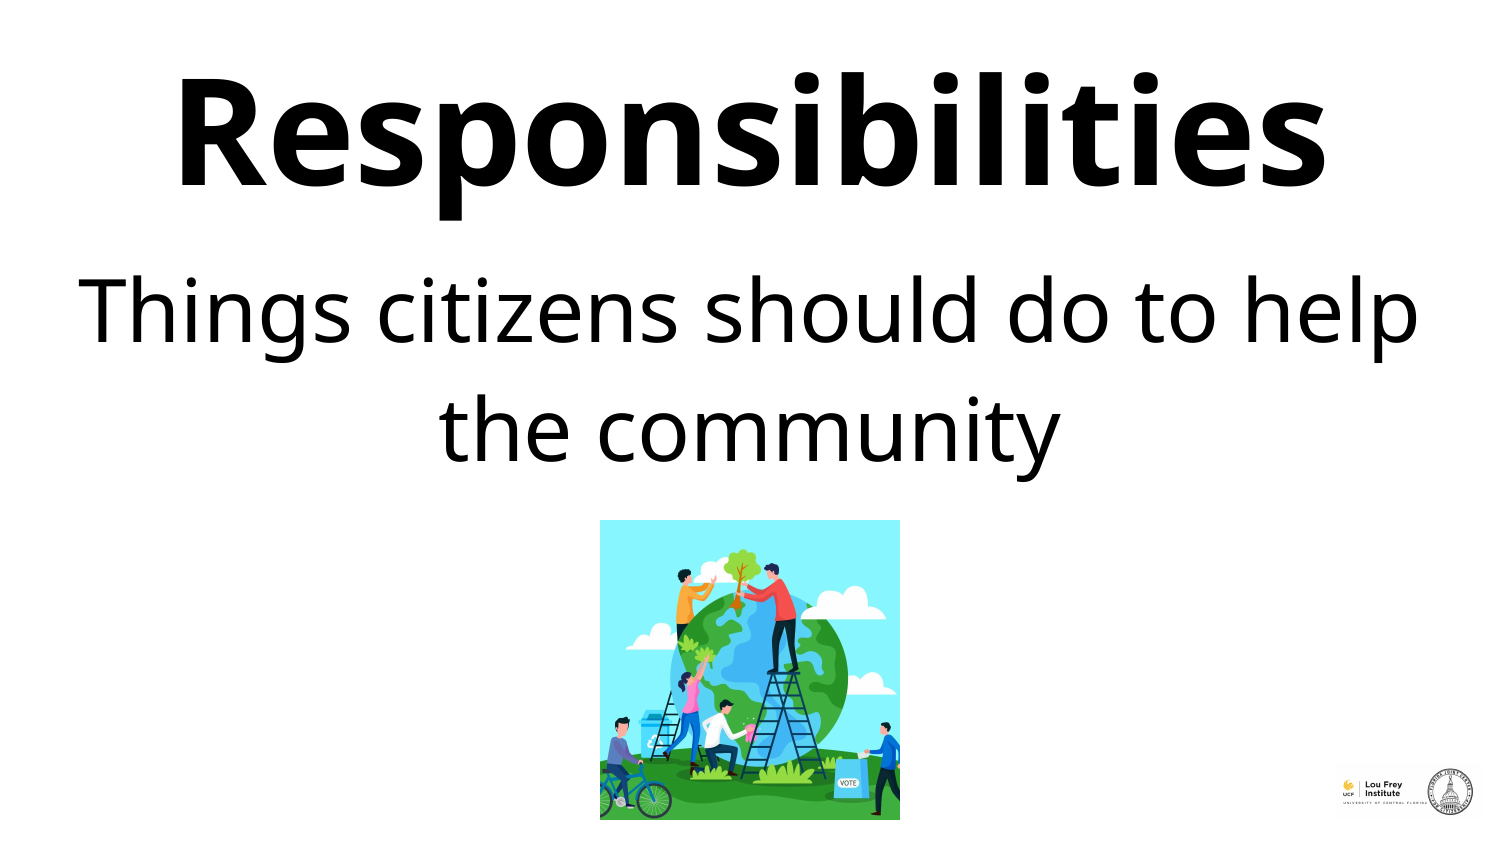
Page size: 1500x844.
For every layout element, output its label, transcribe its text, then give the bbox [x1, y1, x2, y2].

picture [600, 520, 900, 820]
title Responsibilities Things citizens should do to help the community [51, 0, 1449, 503]
picture [1336, 763, 1483, 820]
